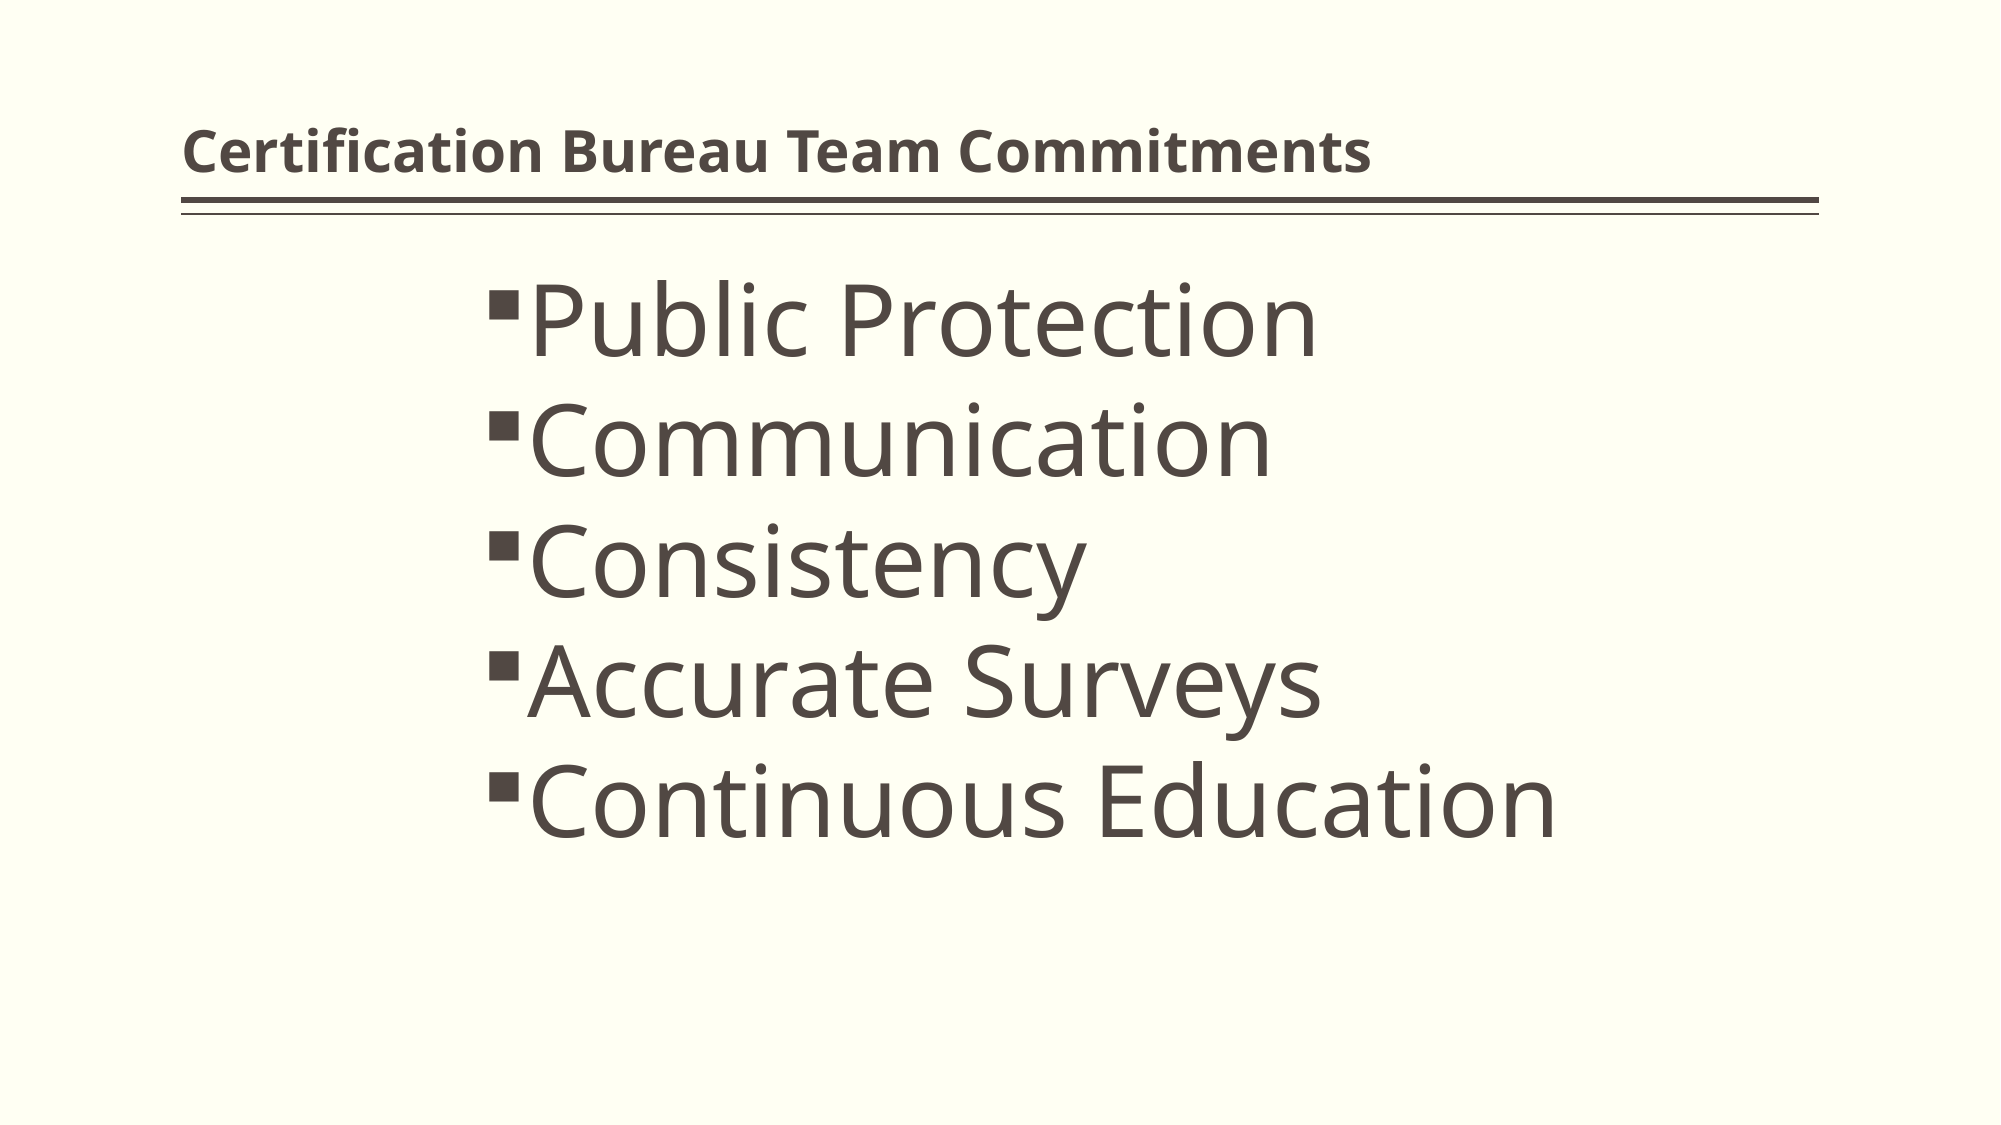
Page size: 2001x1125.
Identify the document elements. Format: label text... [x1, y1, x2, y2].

list Public Protection Communication Consistency Accurate Surveys Continuous Education [181, 262, 1819, 1013]
title Certification Bureau Team Commitments [181, 12, 1819, 193]
